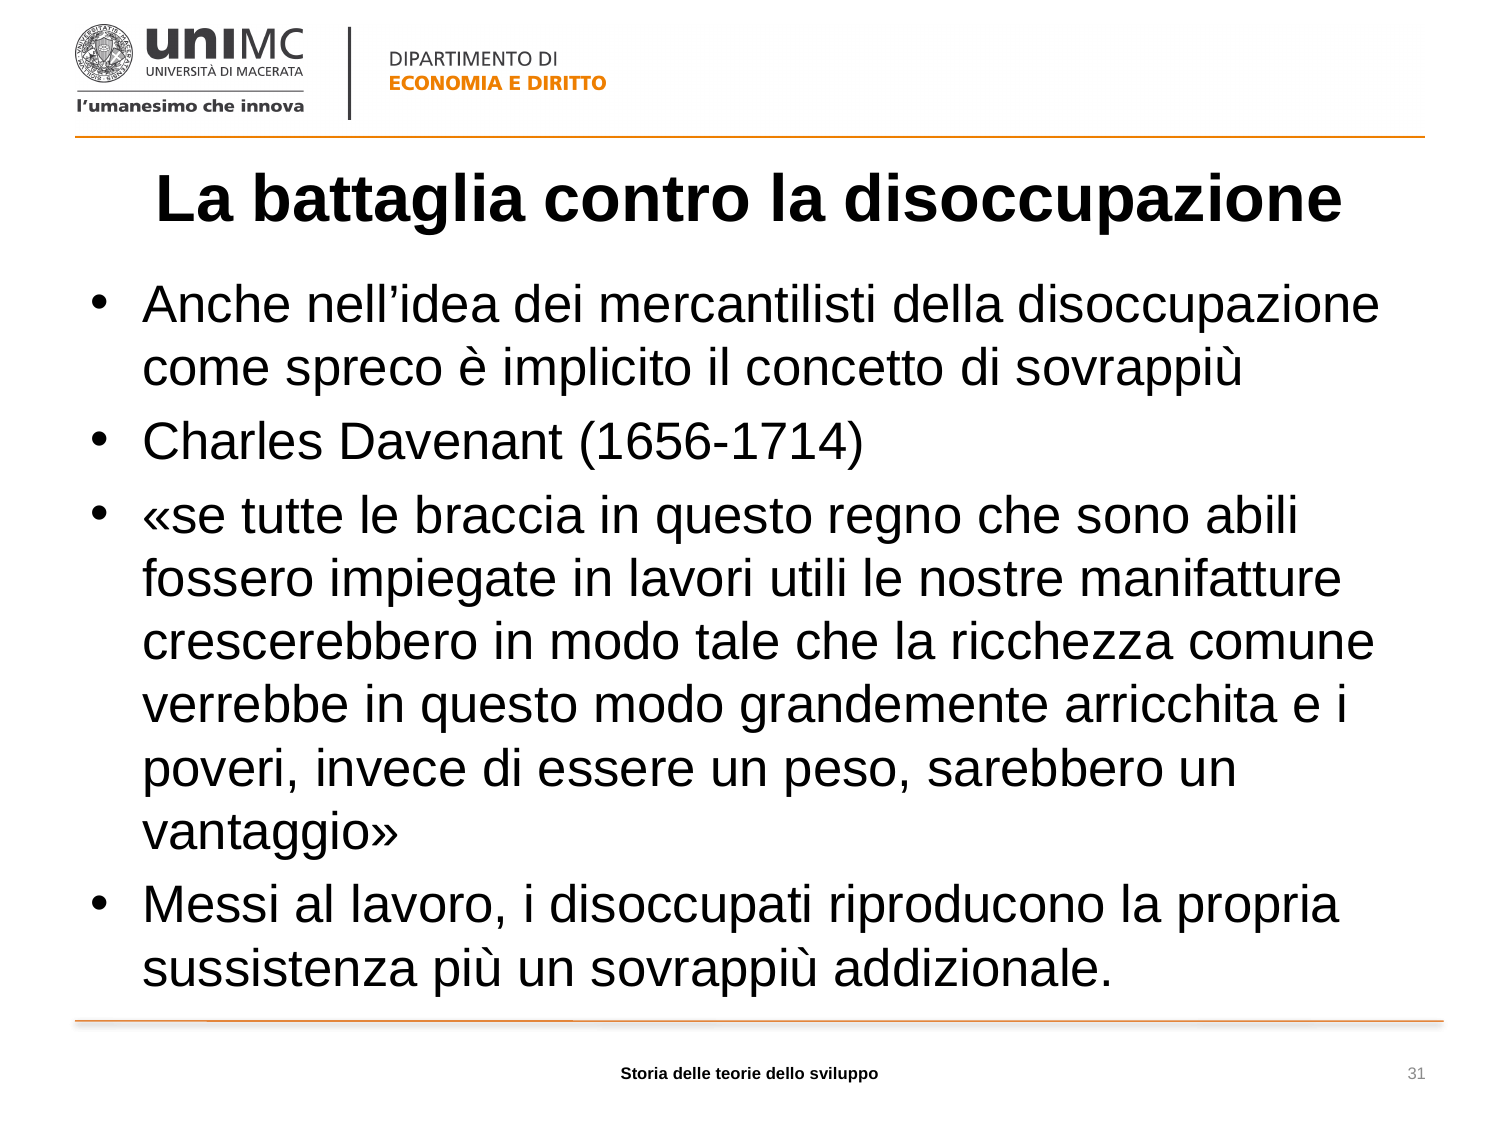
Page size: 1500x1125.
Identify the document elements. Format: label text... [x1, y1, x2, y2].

list Anche nell’idea dei mercantilisti della disoccupazione come spreco è implicito il concetto di sovrappiù Charles Davenant (1656-1714) «se tutte le braccia in questo regno che sono abili fossero impiegate in lavori utili le nostre manifatture crescerebbero in modo tale che la ricchezza comune verrebbe in questo modo grandemente arricchita e i poveri, invece di essere un peso, sarebbero un vantaggio» Messi al lavoro, i disoccupati riproducono la propria sussistenza più un sovrappiù addizionale. [75, 262, 1425, 1005]
footer Storia delle teorie dello sviluppo [512, 1042, 988, 1103]
slide_number 31 [1091, 1042, 1442, 1103]
title La battaglia contro la disoccupazione [75, 149, 1425, 241]
picture [75, 24, 1425, 138]
